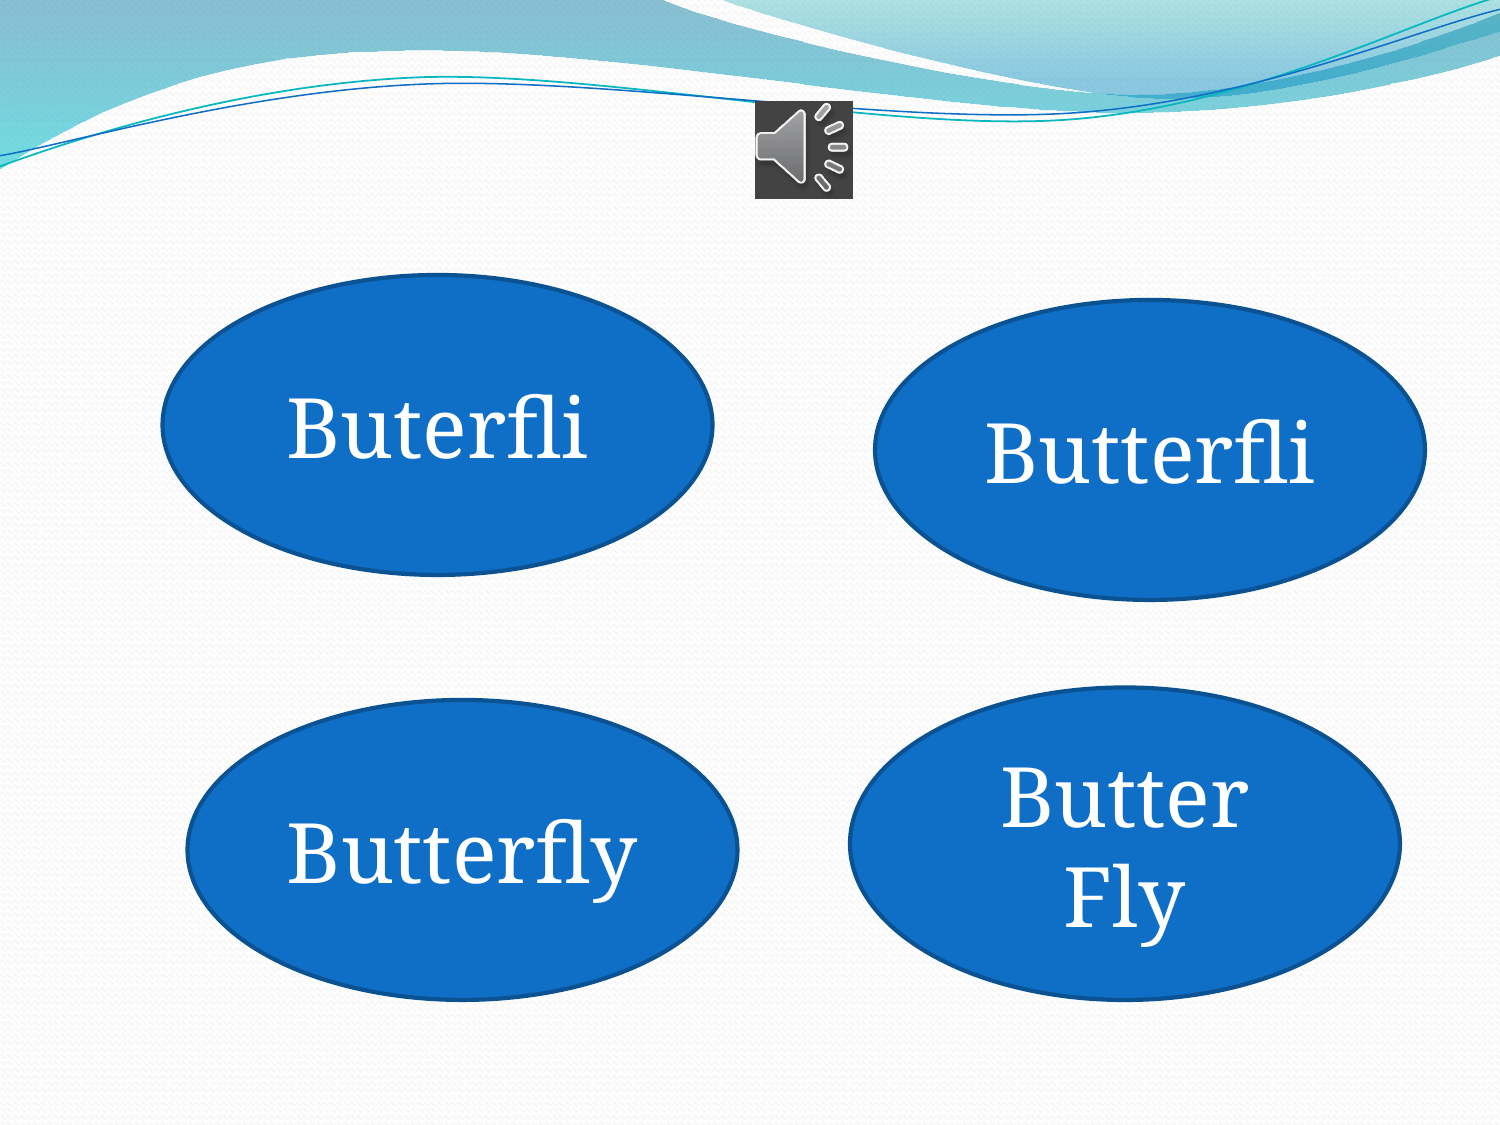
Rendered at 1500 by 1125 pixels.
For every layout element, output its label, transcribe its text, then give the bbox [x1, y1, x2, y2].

picture [753, 99, 855, 201]
text_box Butterfli [872, 297, 1428, 603]
text_box Butterfly [185, 697, 740, 1003]
text_box Buterfli [160, 272, 715, 578]
text_box Butter Fly [847, 685, 1403, 1003]
